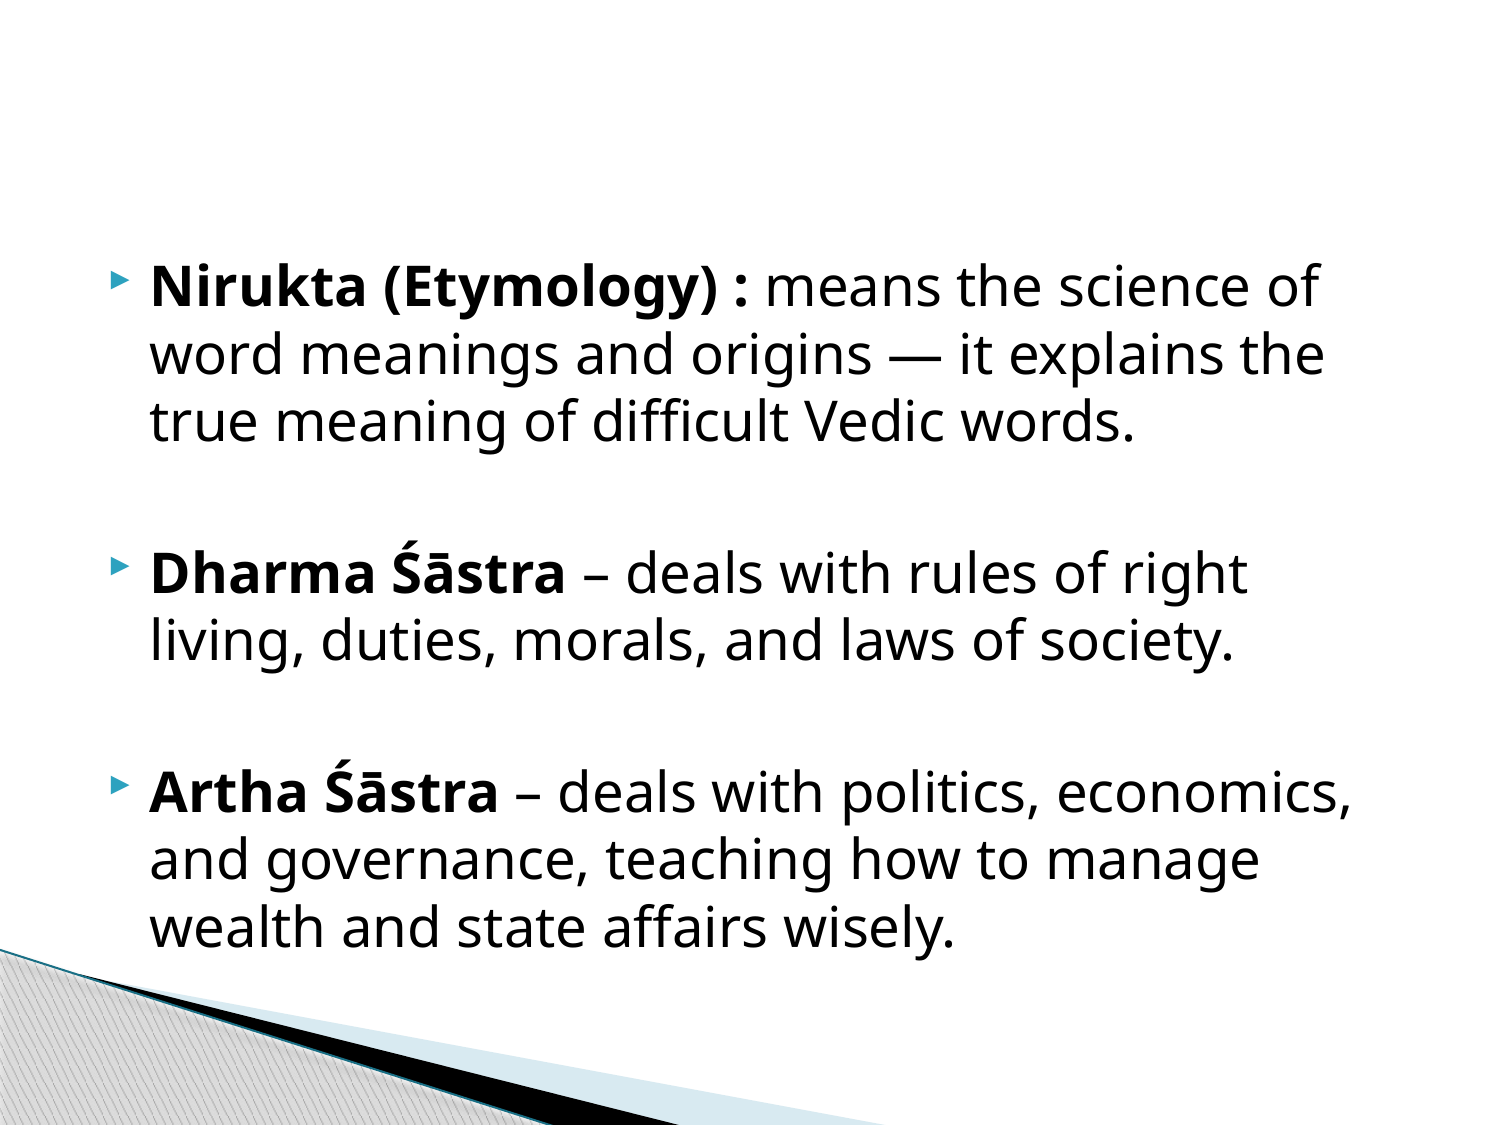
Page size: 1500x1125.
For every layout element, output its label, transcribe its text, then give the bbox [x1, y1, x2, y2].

list Nirukta (Etymology) : means the science of word meanings and origins — it explains the true meaning of difficult Vedic words. Dharma Śāstra – deals with rules of right living, duties, morals, and laws of society. Artha Śāstra – deals with politics, economics, and governance, teaching how to manage wealth and state affairs wisely. [75, 243, 1425, 986]
